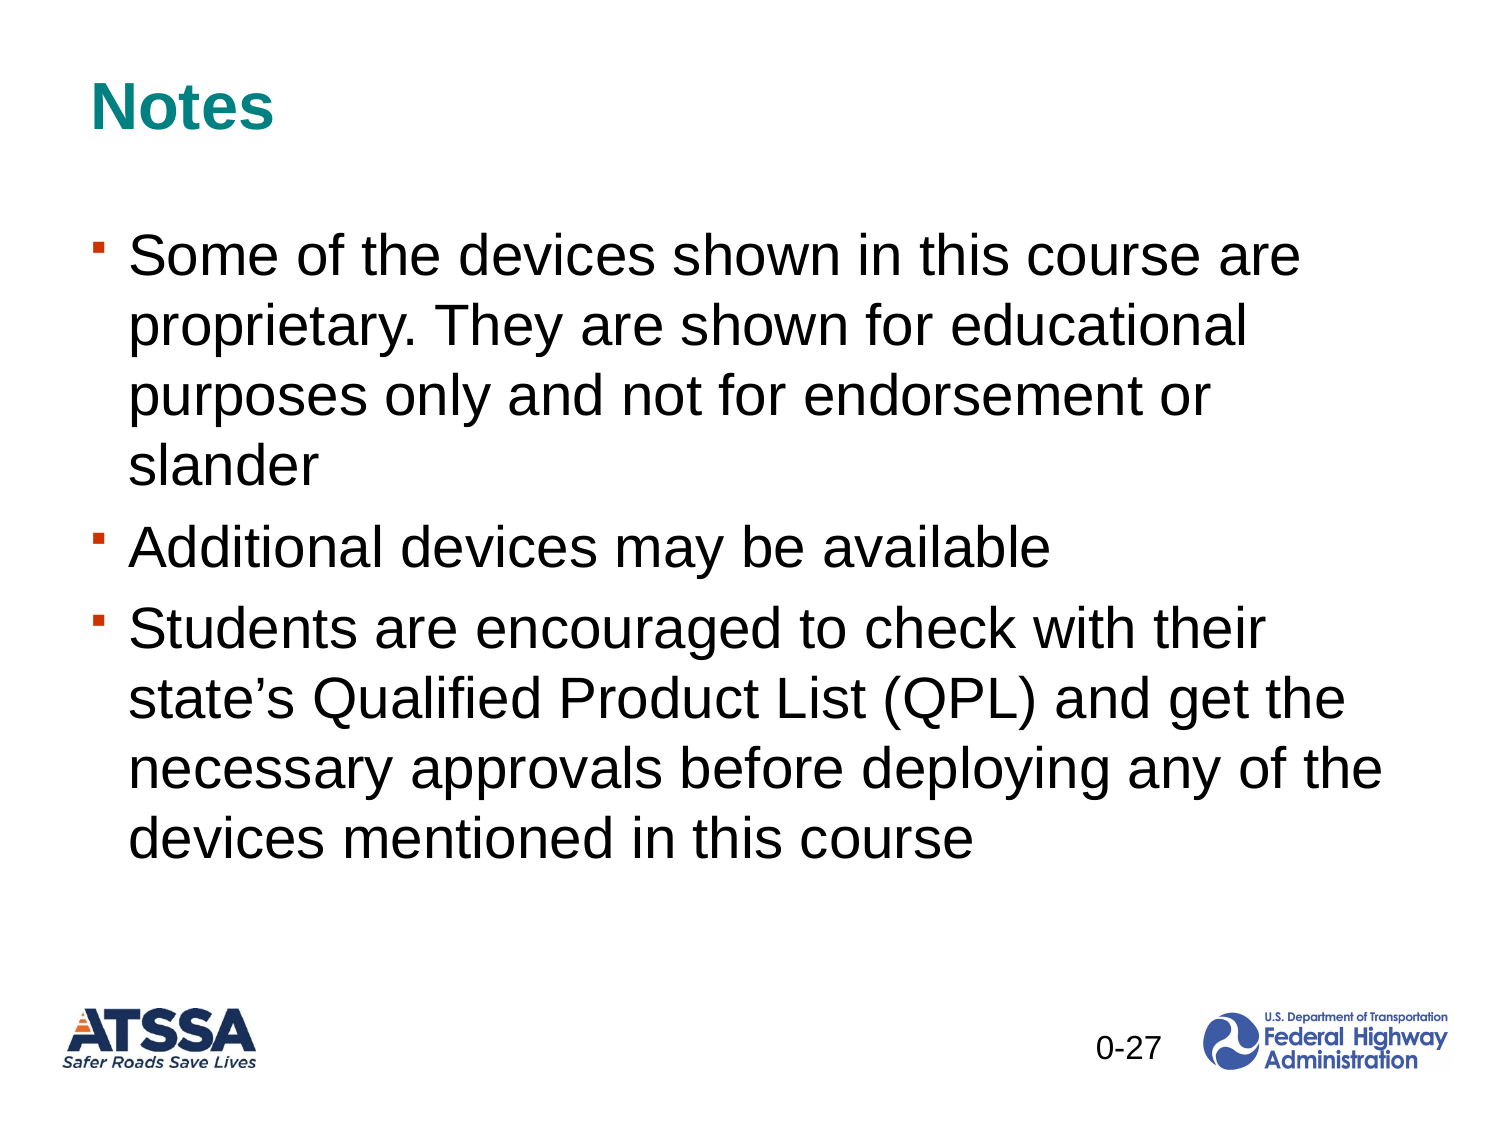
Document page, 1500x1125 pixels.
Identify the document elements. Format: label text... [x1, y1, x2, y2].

list Some of the devices shown in this course are proprietary. They are shown for educational purposes only and not for endorsement or slander Additional devices may be available Students are encouraged to check with their state’s Qualified Product List (QPL) and get the necessary approvals before deploying any of the devices mentioned in this course [74, 209, 1413, 785]
picture [62, 1008, 256, 1068]
title Notes [75, 0, 1500, 205]
picture [1200, 1008, 1450, 1072]
